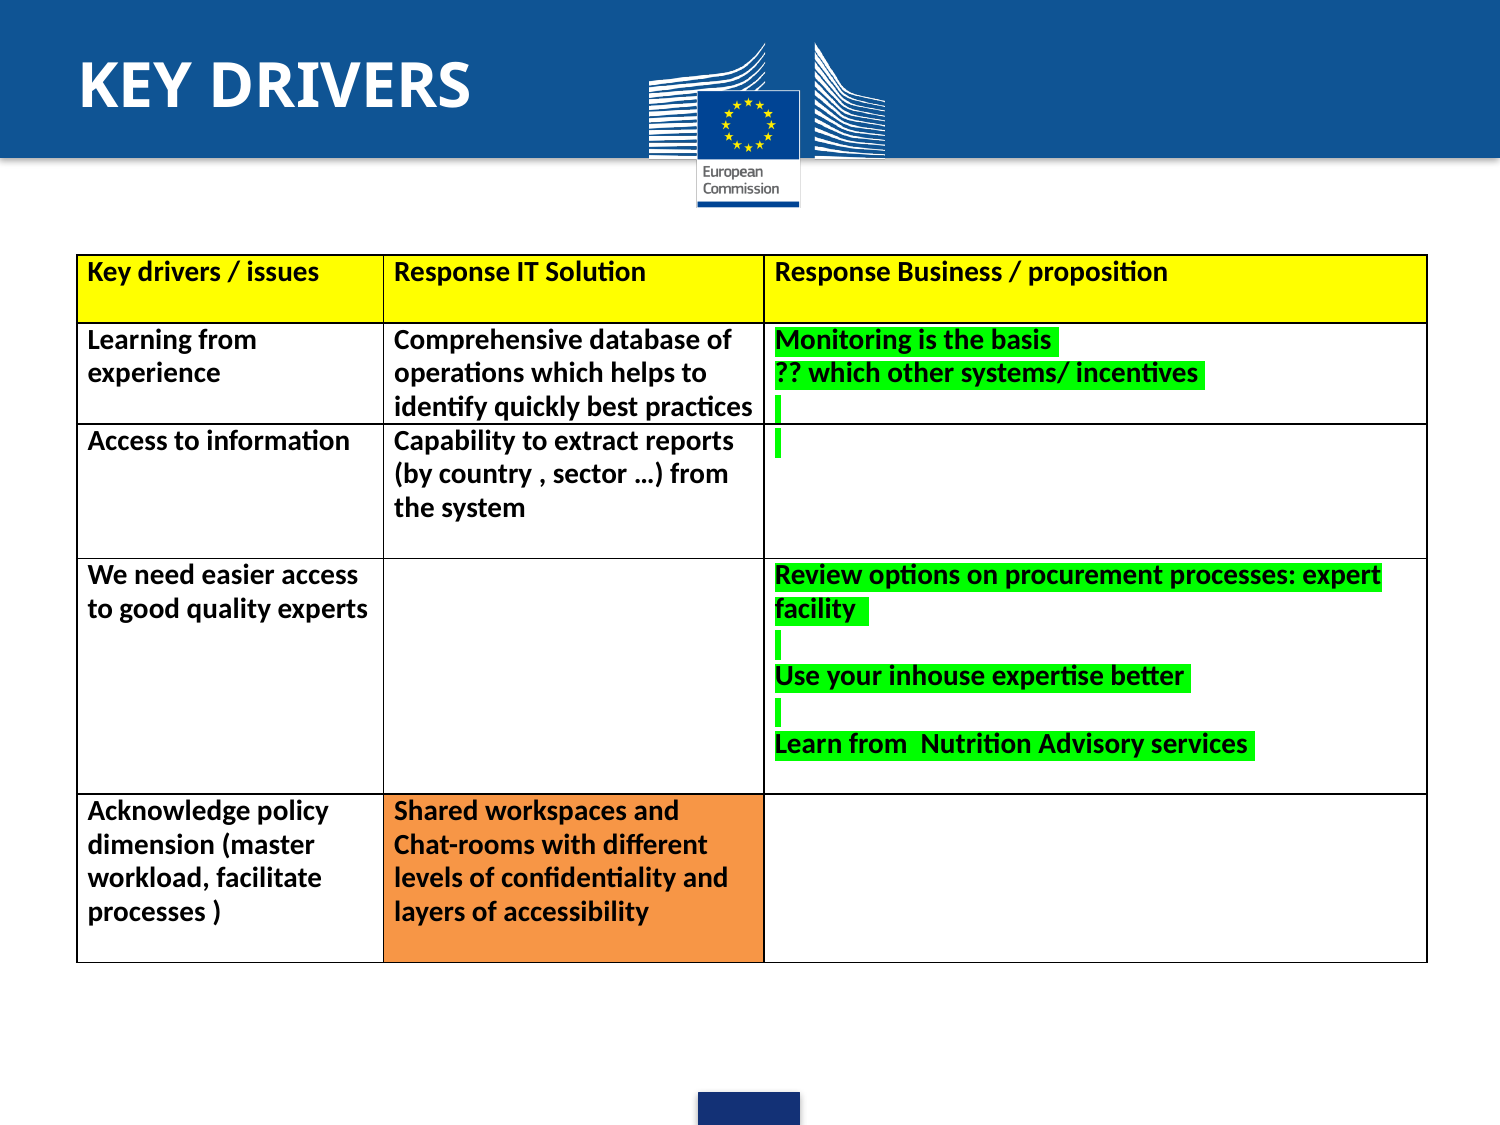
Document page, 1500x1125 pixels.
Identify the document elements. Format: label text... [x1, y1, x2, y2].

table_header Key drivers / issues [78, 256, 383, 322]
table_cell Review options on procurement processes: expert facility Use your inhouse expertise better Learn from Nutrition Advisory services [765, 559, 1426, 793]
table_header Response IT Solution [384, 256, 763, 322]
table_cell Monitoring is the basis ?? which other systems/ incentives [765, 324, 1426, 423]
text_box KEY DRIVERS [3, 5, 1354, 159]
table_cell Acknowledge policy dimension (master workload, facilitate processes ) [78, 795, 383, 962]
table_cell Shared workspaces and Chat-rooms with different levels of confidentiality and layers of accessibility [384, 795, 763, 962]
picture [649, 159, 885, 208]
table_cell [384, 559, 763, 793]
table_cell [765, 425, 1426, 558]
table_cell Learning from experience [78, 324, 383, 423]
table_cell Access to information [78, 425, 383, 558]
table_cell We need easier access to good quality experts [78, 559, 383, 793]
table_cell Capability to extract reports (by country , sector …) from the system [384, 425, 763, 558]
table_cell [765, 795, 1426, 962]
table_header Response Business / proposition [765, 256, 1426, 322]
table_cell Comprehensive database of operations which helps to identify quickly best practices [384, 324, 763, 423]
